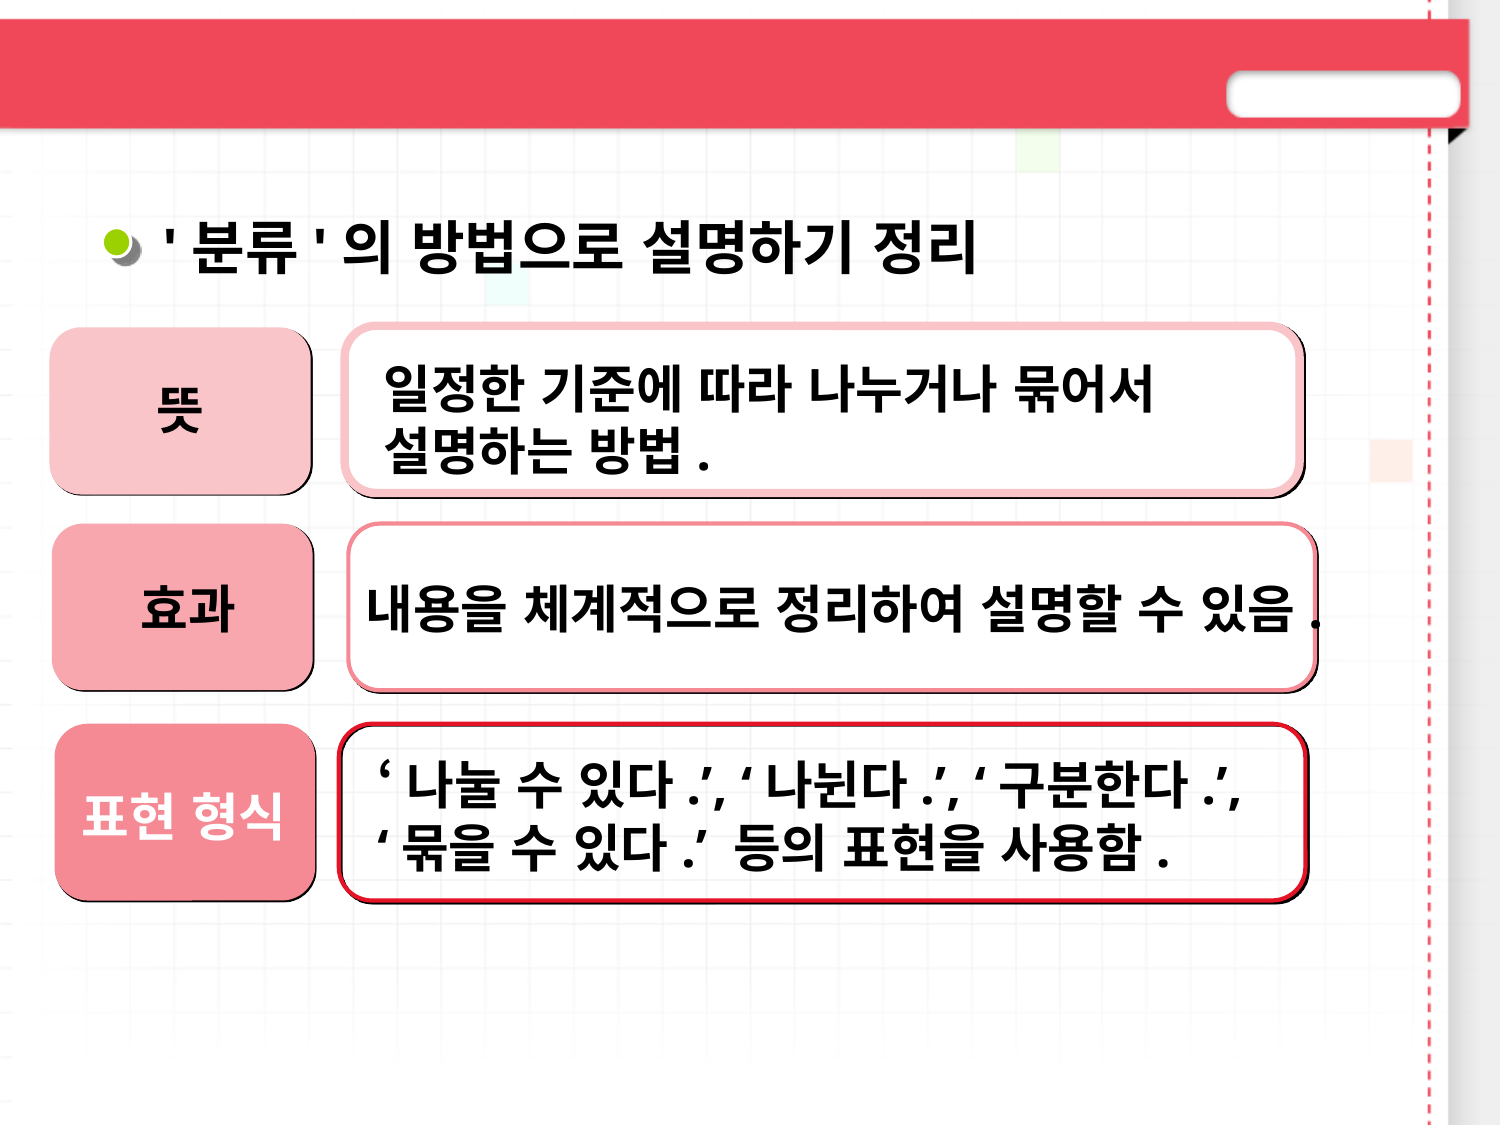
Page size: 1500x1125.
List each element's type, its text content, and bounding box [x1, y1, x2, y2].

text_box ‘나눌 수 있다.’, ‘나뉜다.’, ‘구분한다.’, ‘묶을 수 있다.’ 등의 표현을 사용함. [362, 747, 1271, 884]
text_box '분류'의 방법으로 설명하기 정리 [149, 203, 1097, 281]
text_box [336, 721, 1308, 903]
text_box [53, 721, 316, 747]
text_box 뜻 [53, 384, 307, 434]
text_box 일정한 기준에 따라 나누거나 묶어서 설명하는 방법. [368, 349, 1291, 439]
text_box 내용을 체계적으로 정리하여 설명할 수 있음. [351, 547, 1338, 669]
text_box [346, 521, 1317, 693]
text_box [49, 521, 315, 693]
text_box 표현 형식 [42, 747, 326, 884]
text_box [0, 0, 1500, 75]
picture [0, 75, 1500, 1125]
text_box [47, 325, 313, 497]
text_box [56, 884, 314, 903]
text_box [342, 323, 1302, 496]
text_box 효과 [75, 547, 301, 669]
text_box [102, 227, 131, 257]
